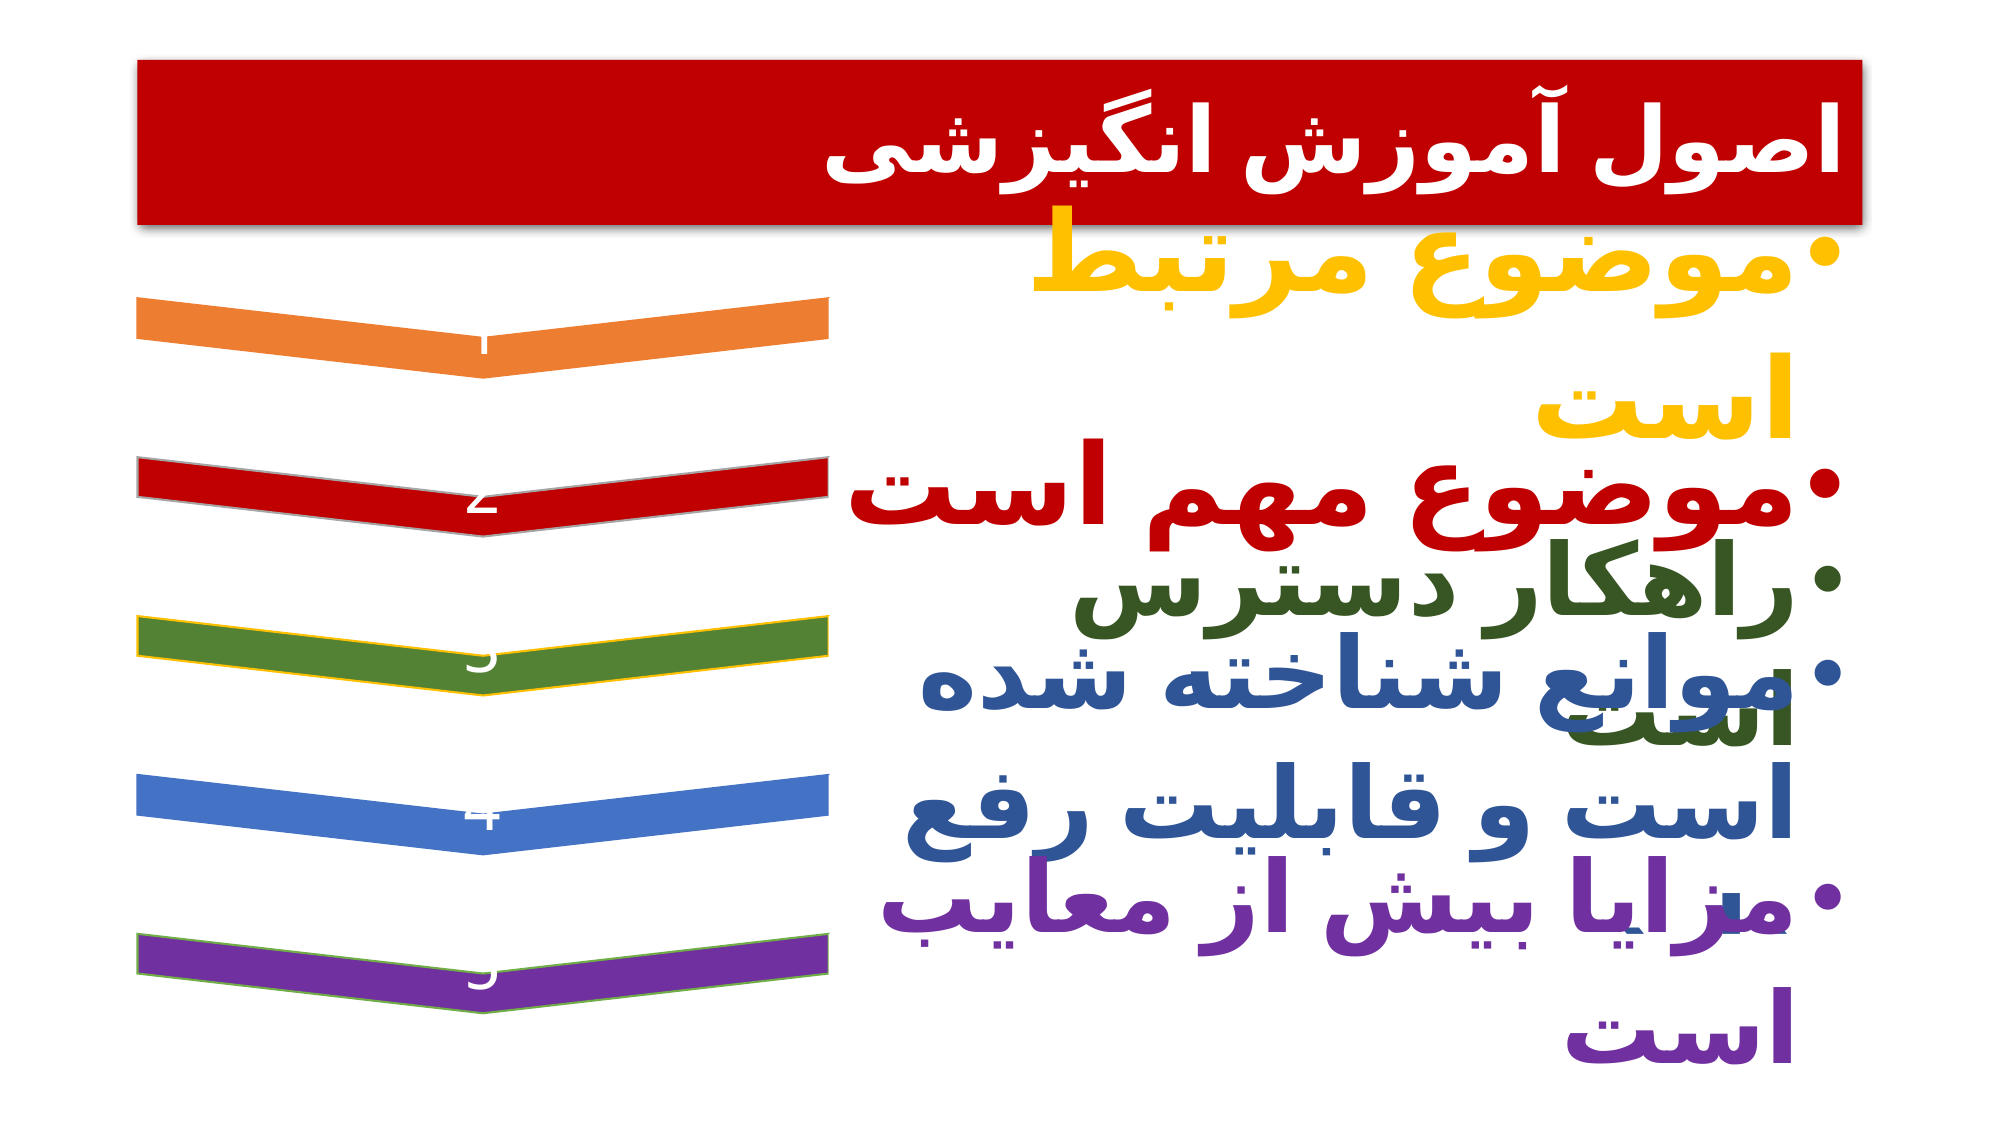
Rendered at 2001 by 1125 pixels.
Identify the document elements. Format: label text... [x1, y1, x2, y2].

title اصول آموزش انگیزشی [137, 59, 1863, 225]
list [137, 298, 1866, 1014]
